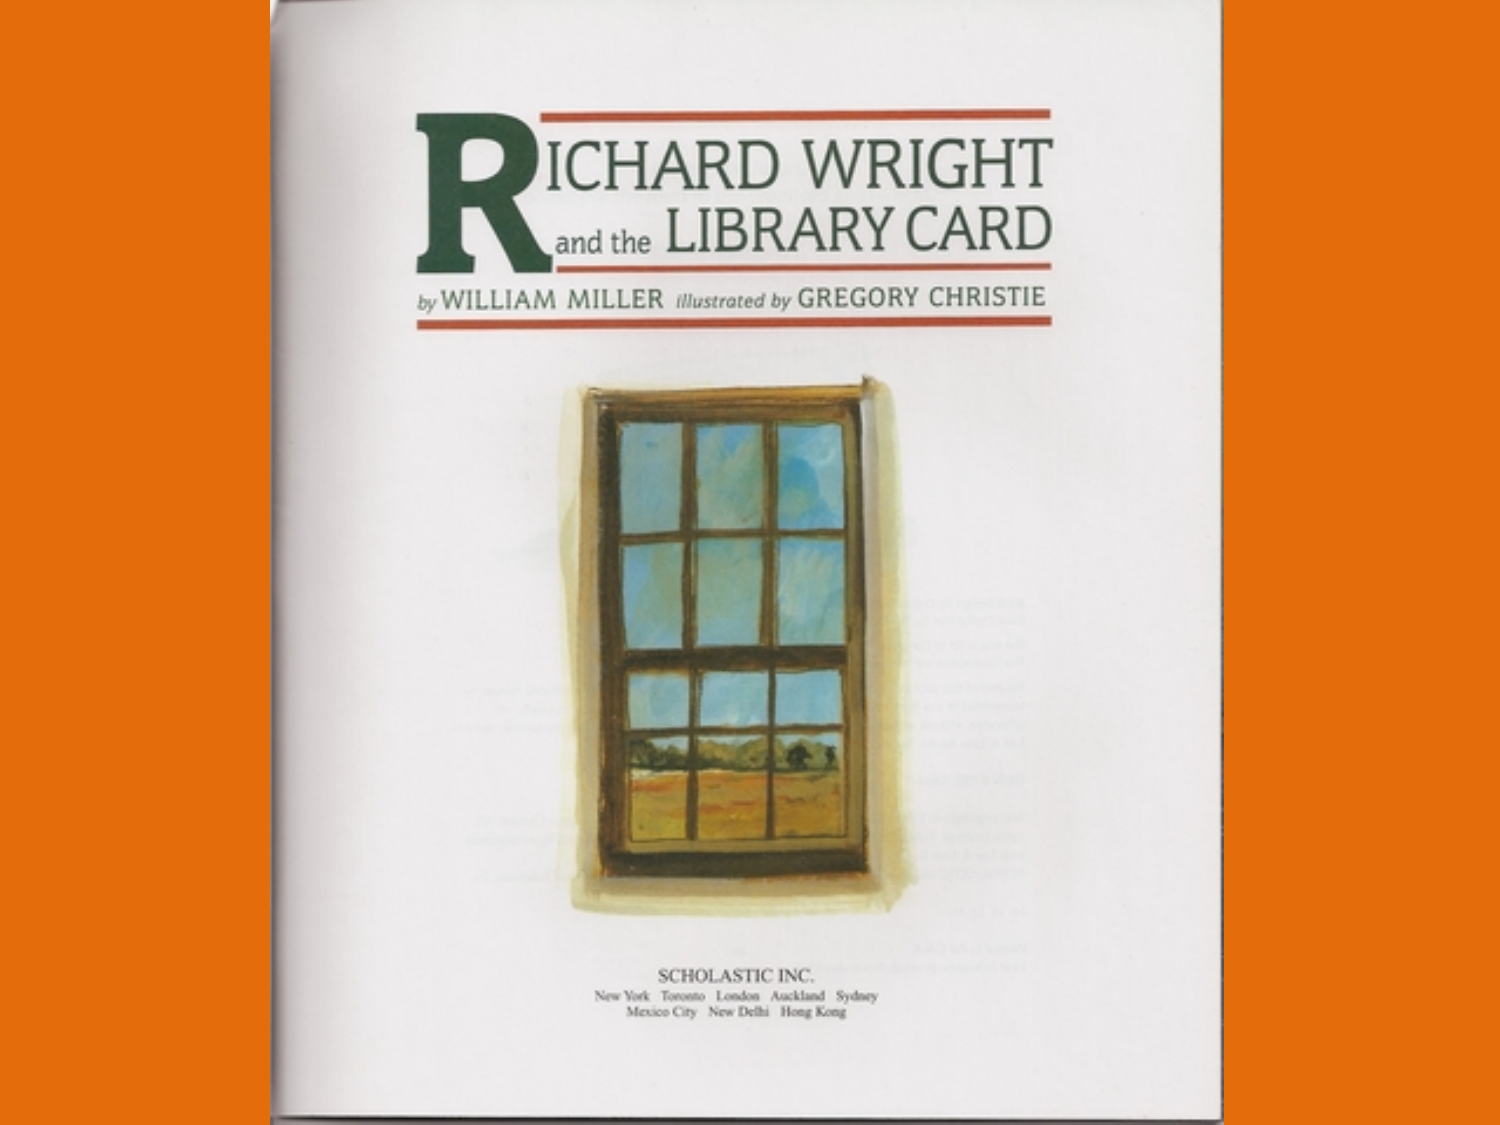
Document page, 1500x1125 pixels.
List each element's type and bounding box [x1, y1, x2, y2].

picture [269, 0, 1225, 1125]
